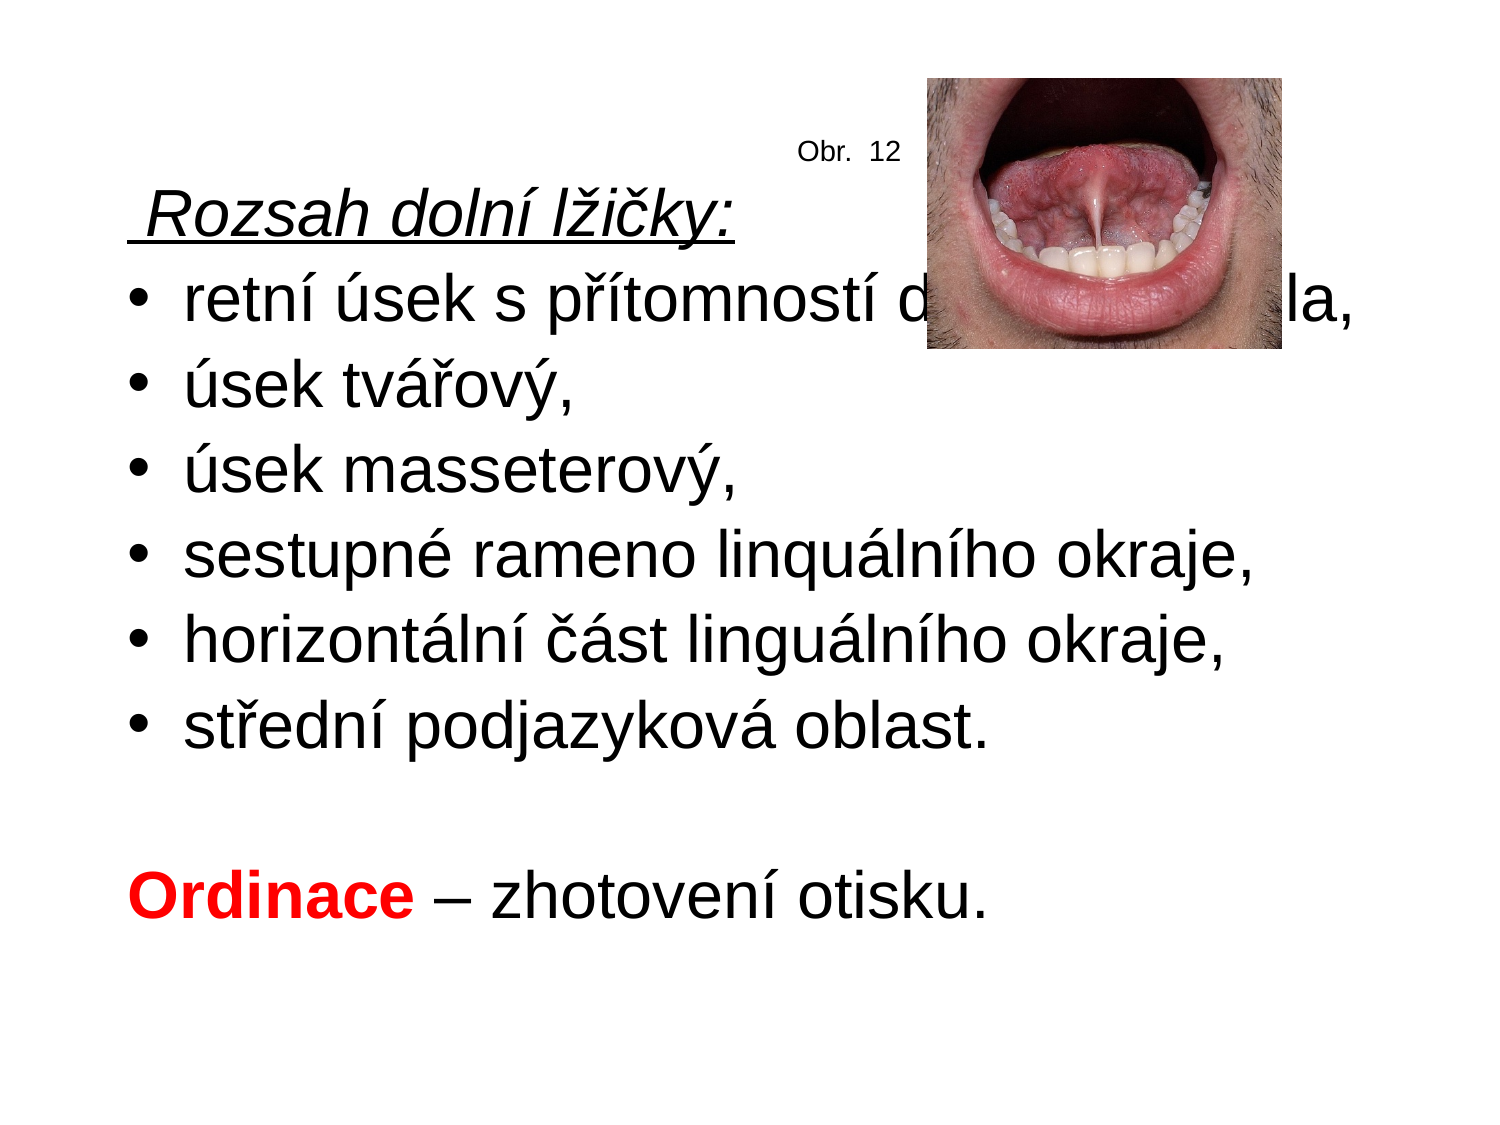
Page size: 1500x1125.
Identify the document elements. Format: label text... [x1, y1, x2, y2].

text_box Obr. 12 [782, 125, 917, 175]
picture [926, 77, 1282, 350]
list Rozsah dolní lžičky: retní úsek s přítomností dolního frenula, úsek tvářový, úsek masseterový, sestupné rameno linquálního okraje, horizontální část linguálního okraje, střední podjazyková oblast. Ordinace – zhotovení otisku. [111, 77, 1463, 1017]
